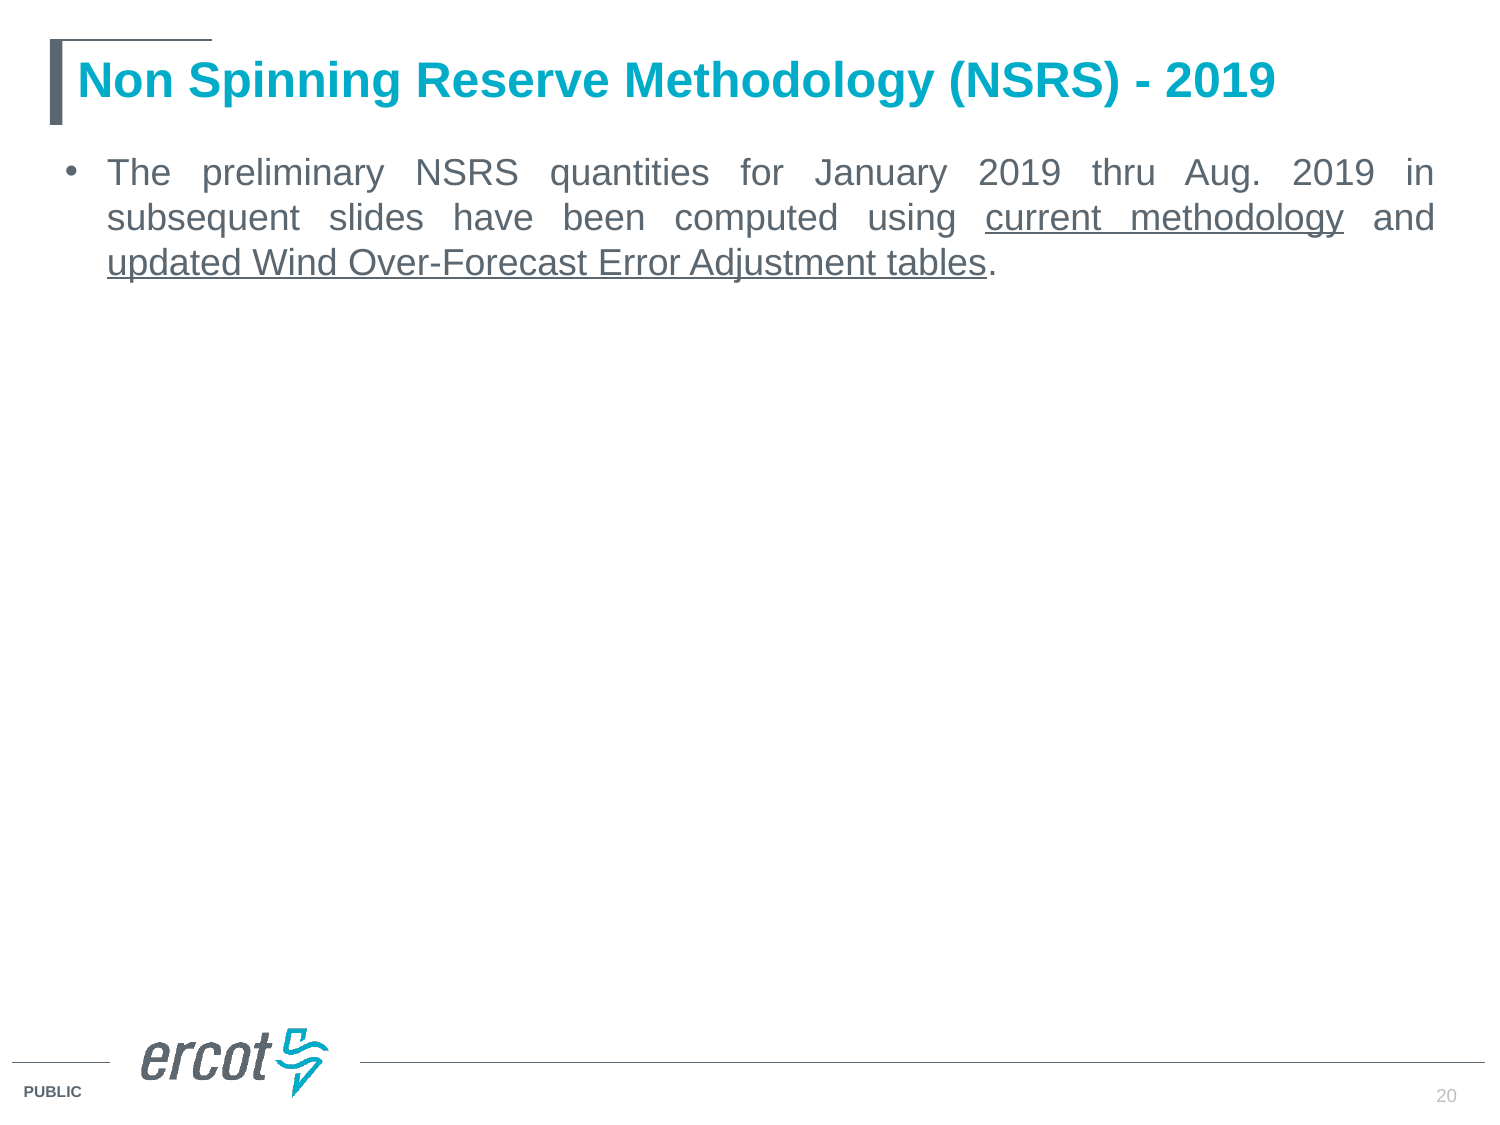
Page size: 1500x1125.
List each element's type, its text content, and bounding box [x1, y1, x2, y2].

list The preliminary NSRS quantities for January 2019 thru Aug. 2019 in subsequent slides have been computed using current methodology and updated Wind Over-Forecast Error Adjustment tables. [50, 140, 1450, 972]
title Non Spinning Reserve Methodology (NSRS) - 2019 [62, 39, 1450, 125]
picture [137, 1024, 332, 1100]
